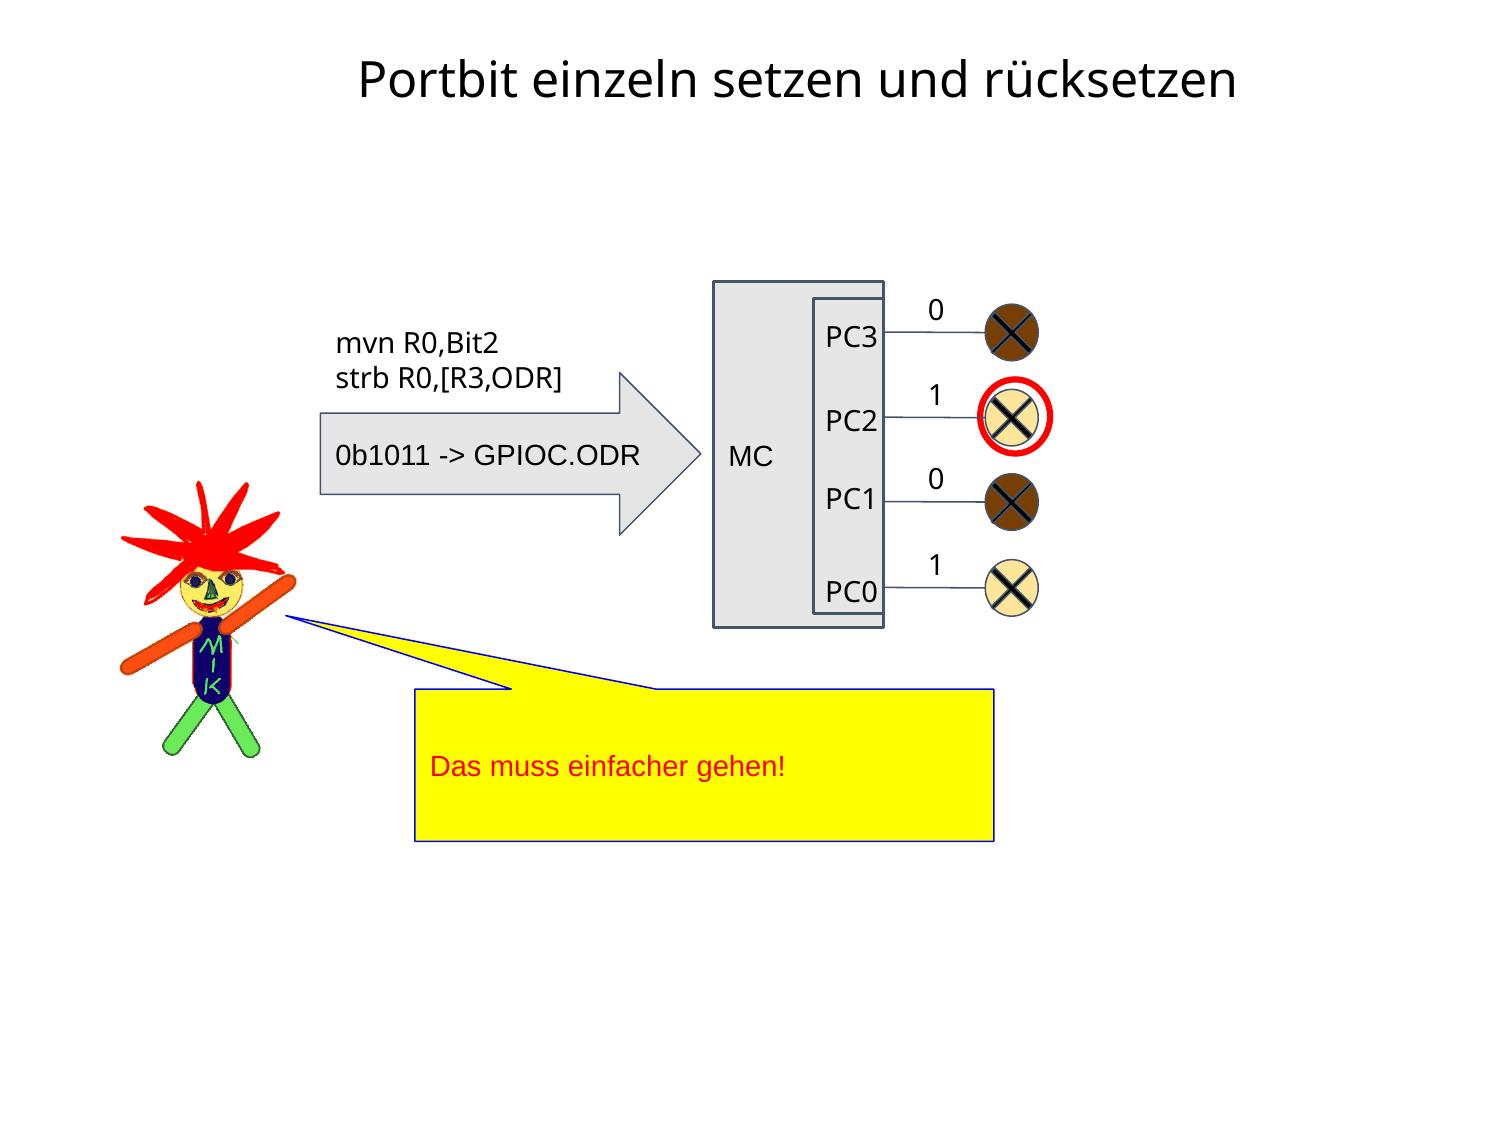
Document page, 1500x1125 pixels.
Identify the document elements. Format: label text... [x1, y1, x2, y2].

text_box [813, 298, 877, 614]
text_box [882, 275, 1051, 360]
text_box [882, 531, 1051, 628]
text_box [882, 360, 1051, 445]
title Portbit einzeln setzen und rücksetzen [160, 41, 1436, 116]
text_box 0b1011 -> GPIOC.ODR [320, 372, 701, 536]
text_box PC0 [810, 558, 877, 617]
text_box Das muss einfacher gehen! [312, 620, 994, 842]
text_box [882, 445, 1051, 531]
text_box mvn R0,Bit2 strb R0,[R3,ODR] [320, 309, 597, 405]
picture [100, 473, 308, 765]
text_box MC [713, 281, 877, 628]
